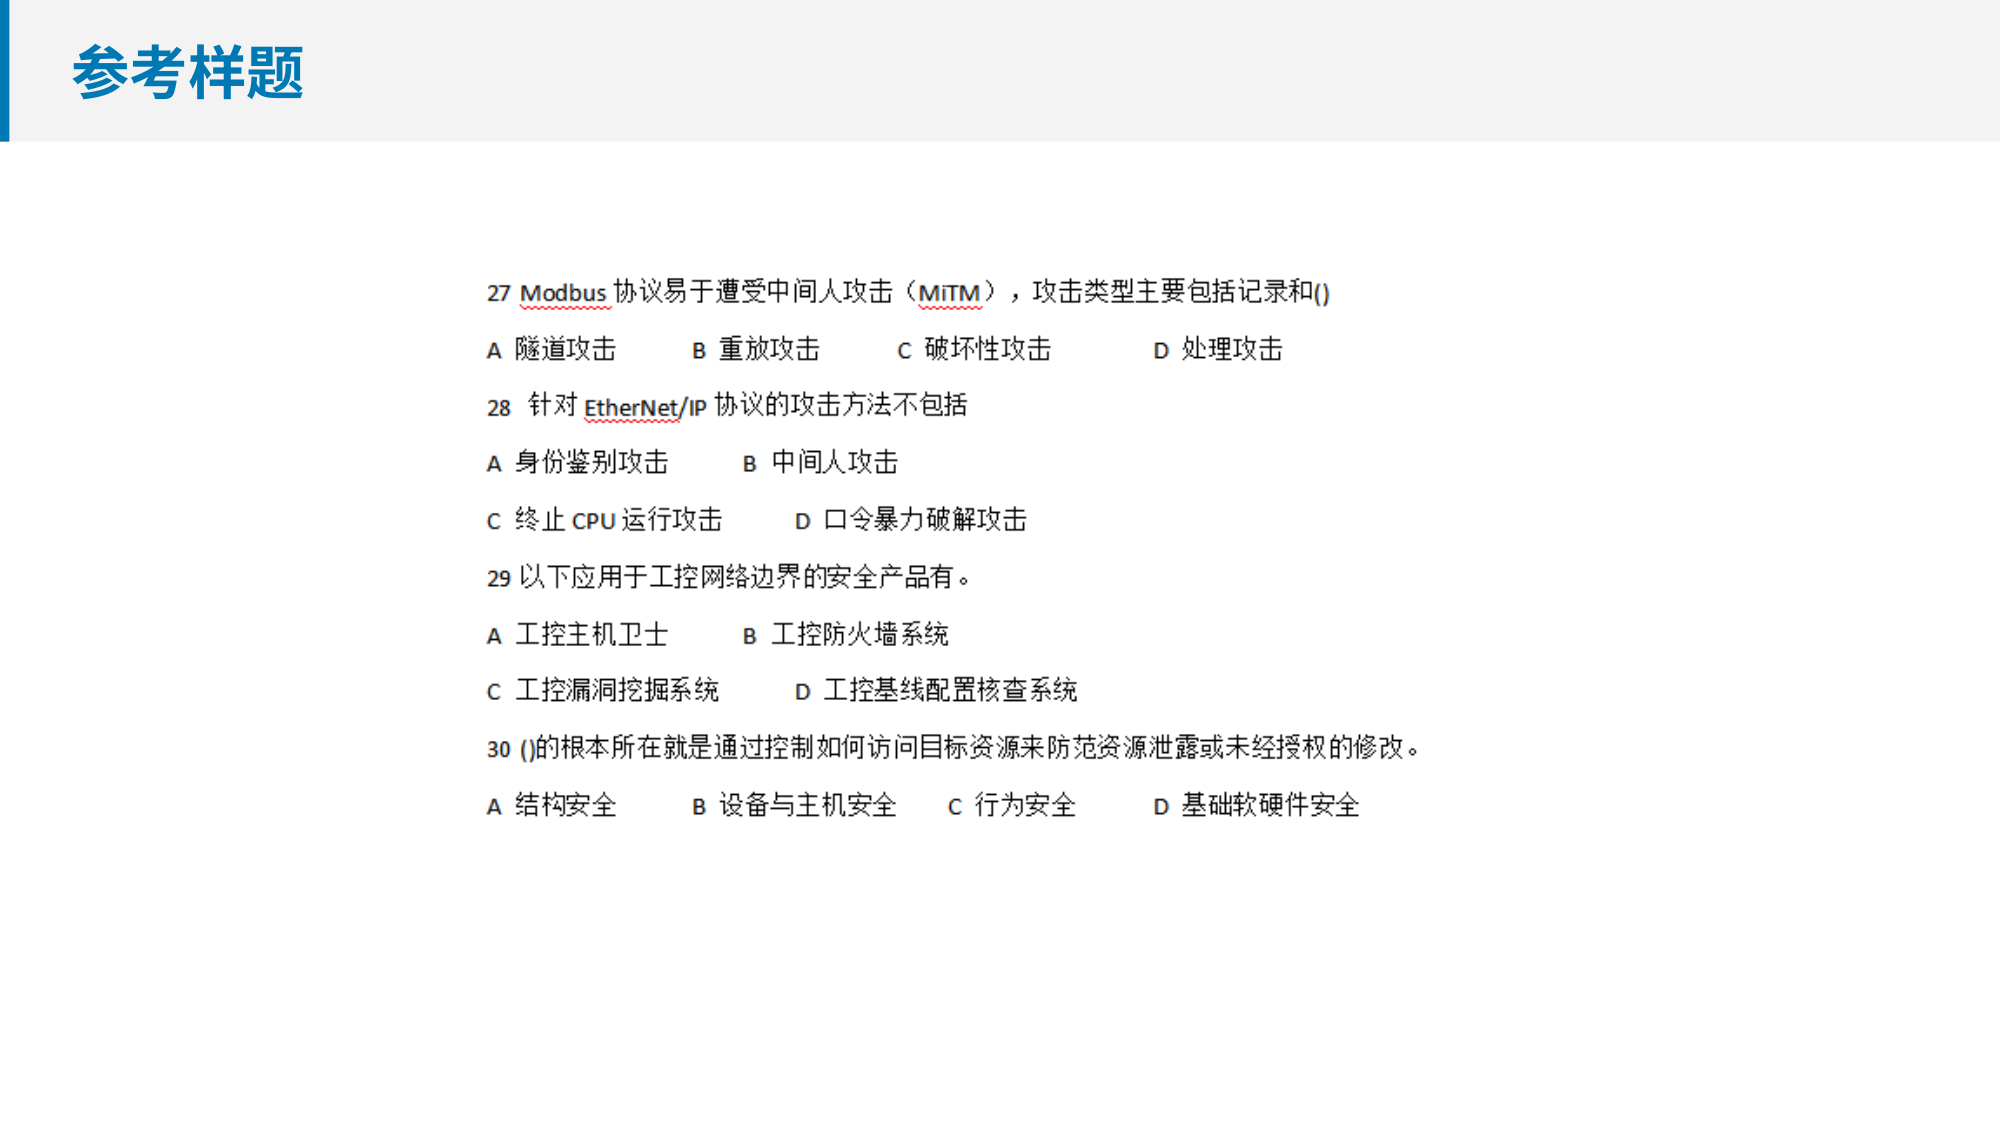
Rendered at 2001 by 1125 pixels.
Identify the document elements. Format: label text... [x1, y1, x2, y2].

picture [440, 263, 1446, 834]
text_box [85, 233, 1959, 1077]
title 参考样题 [56, 26, 1589, 116]
